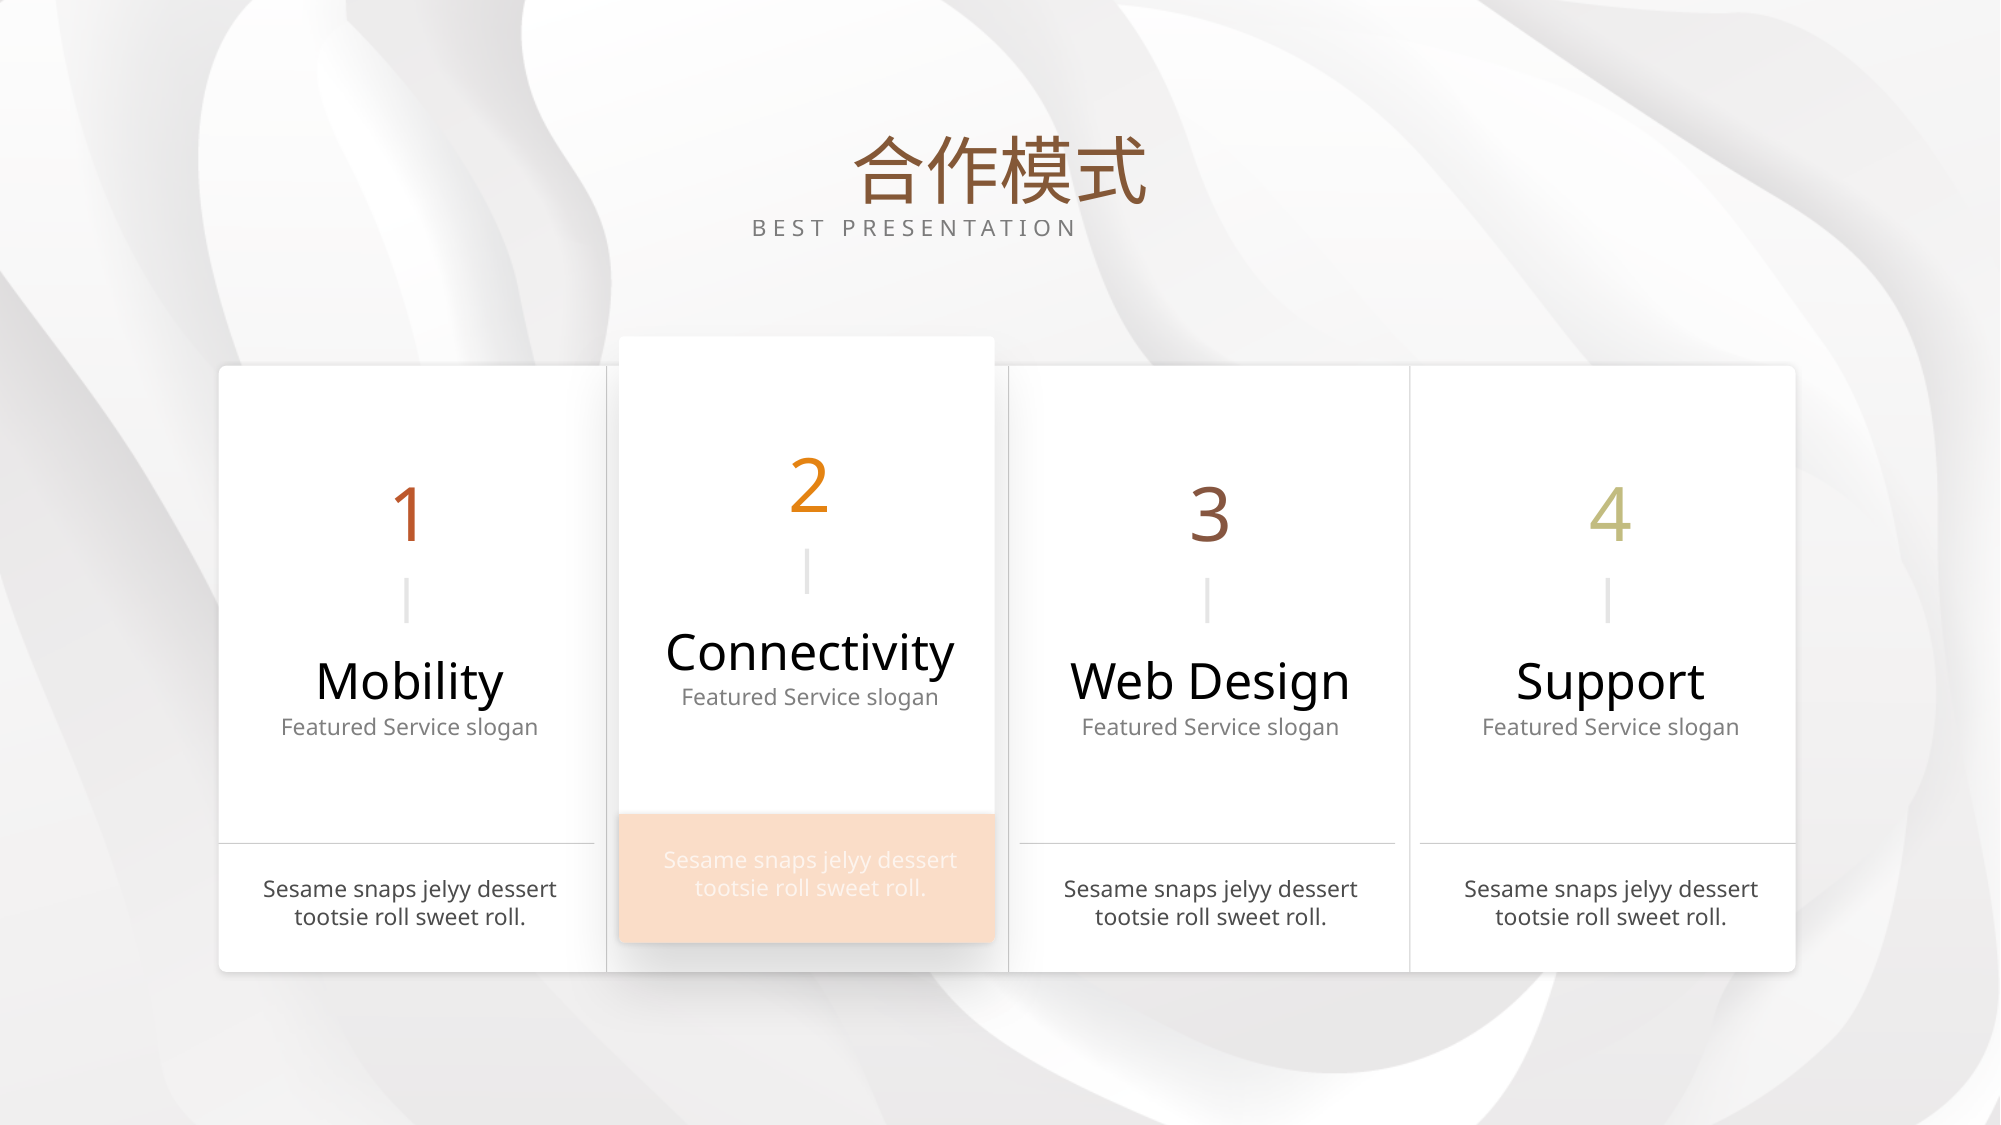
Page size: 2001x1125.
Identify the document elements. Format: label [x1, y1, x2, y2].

text_box [619, 336, 995, 943]
picture [0, 0, 2000, 1125]
text_box [218, 365, 1796, 972]
